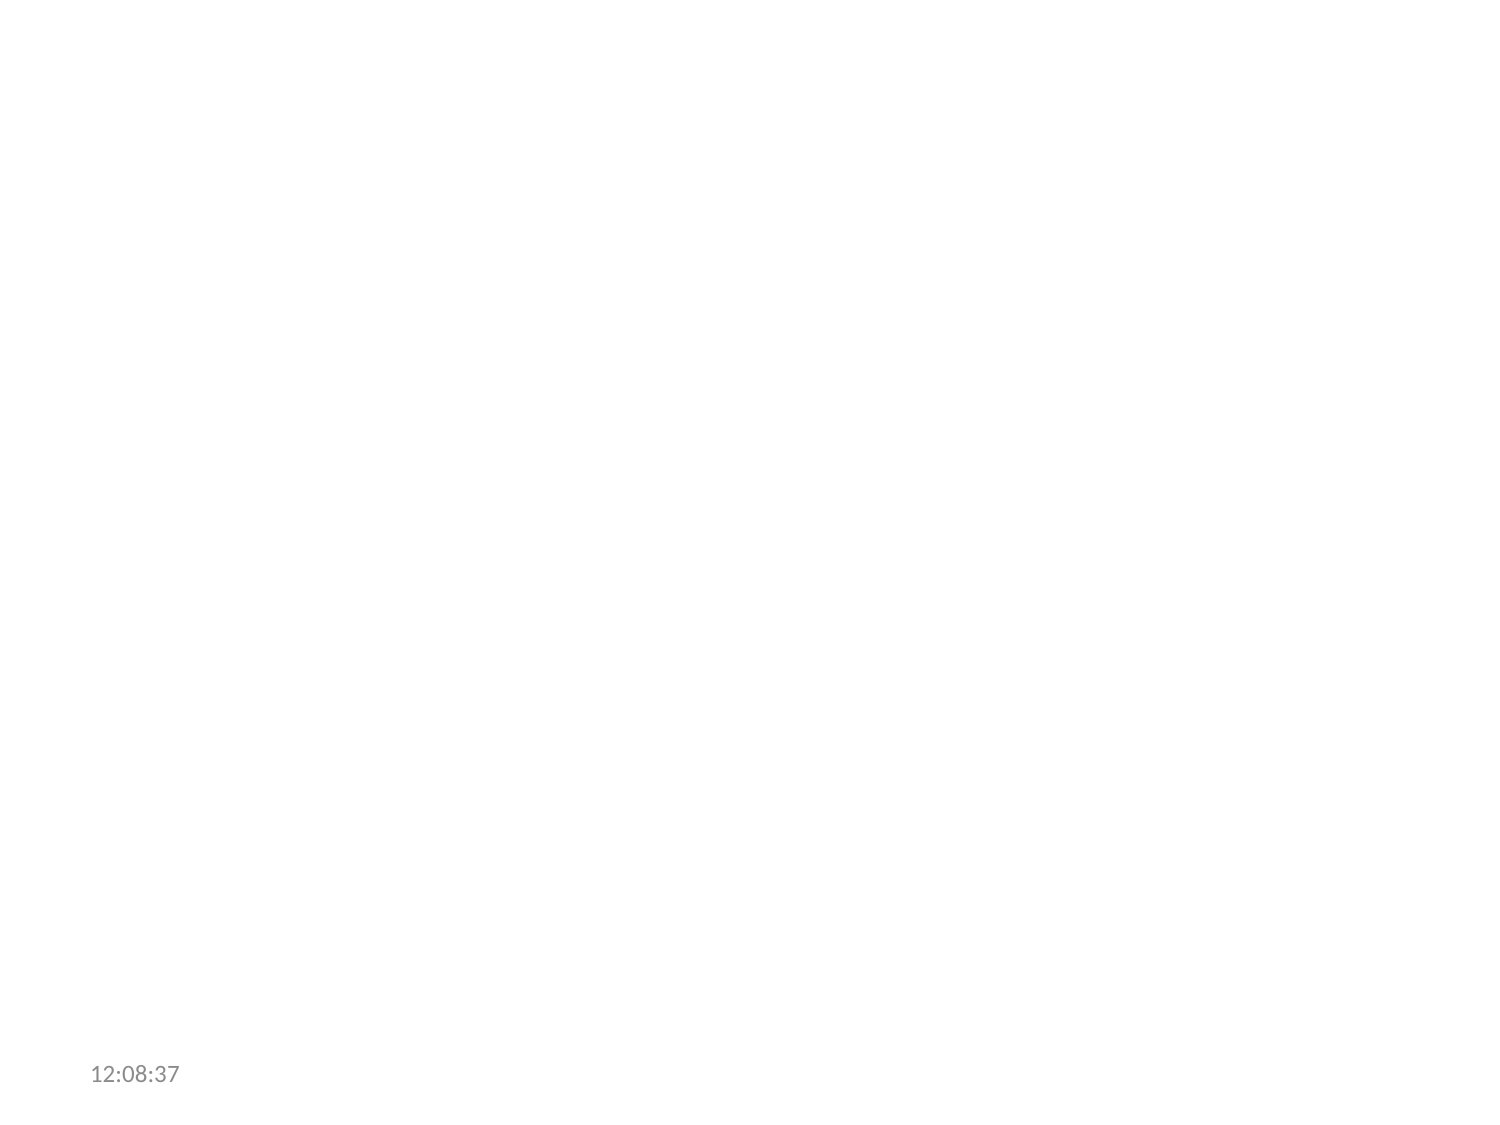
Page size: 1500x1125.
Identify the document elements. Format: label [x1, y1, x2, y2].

slide_number [75, 1042, 425, 1103]
